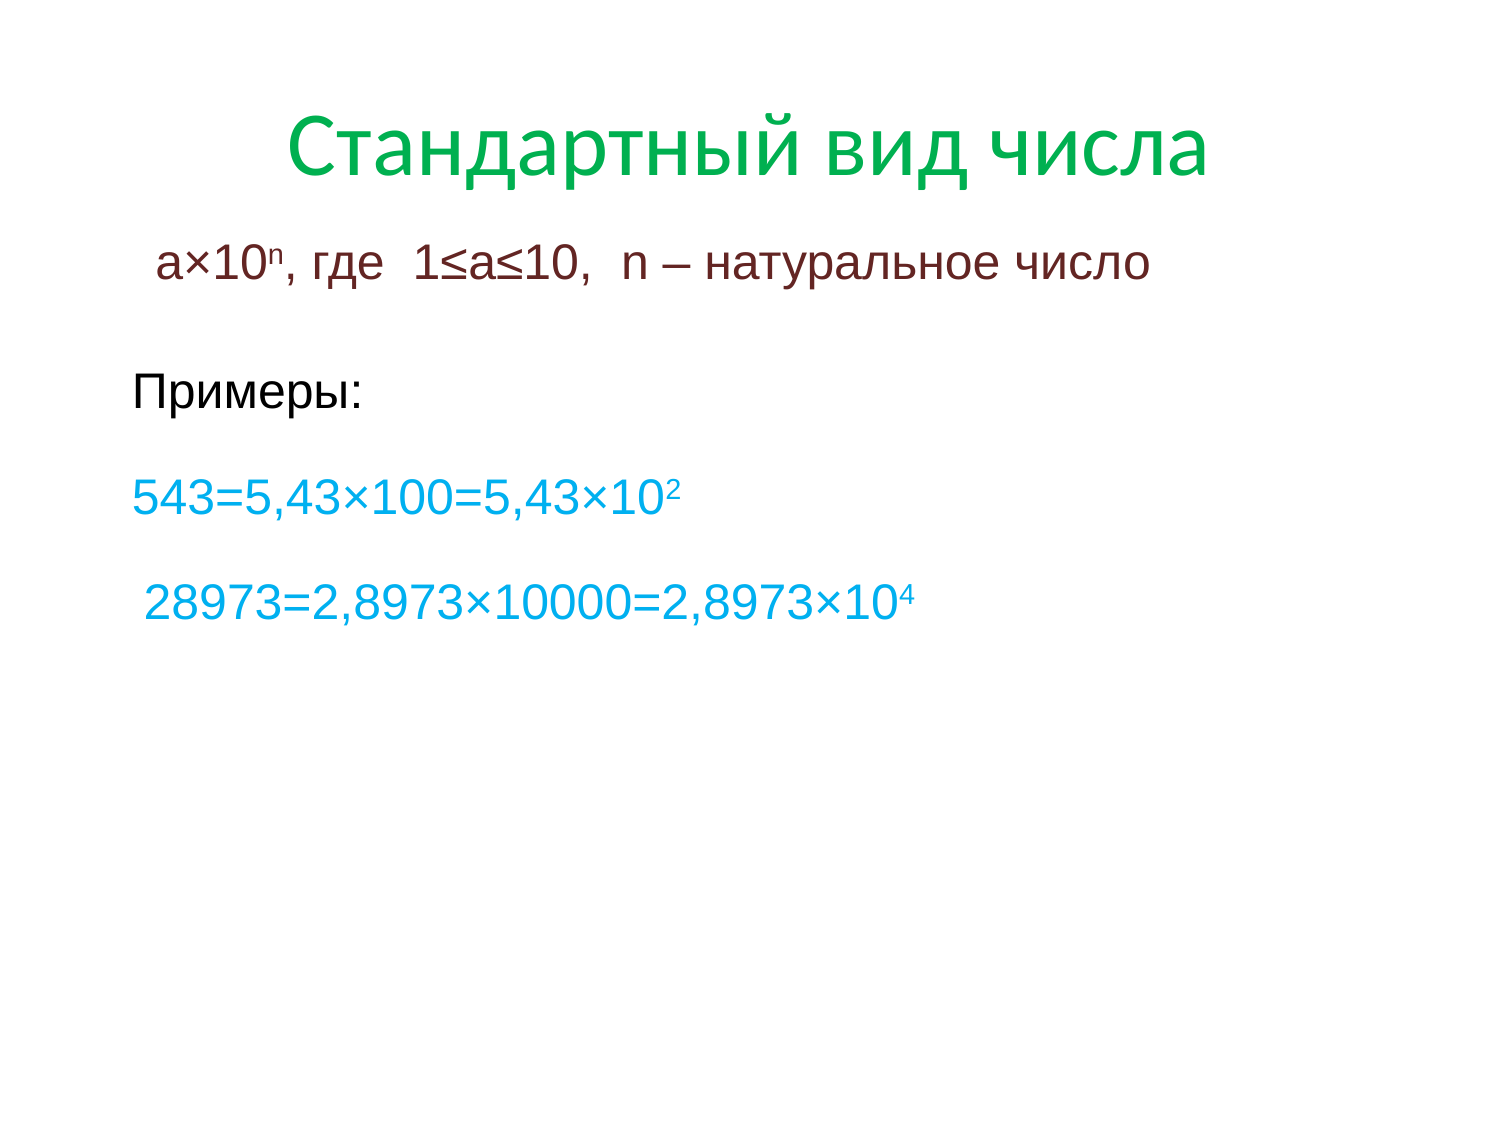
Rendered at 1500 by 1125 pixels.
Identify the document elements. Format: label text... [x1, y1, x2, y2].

text_box 28973=2,8973×10000=2,8973×104 [128, 562, 1500, 638]
title Стандартный вид числа [75, 45, 1425, 233]
text_box 543=5,43×100=5,43×102 [117, 456, 1125, 532]
text_box a×10n, где 1≤a≤10, n – натуральное число [140, 222, 1325, 298]
text_box Примеры: [117, 351, 1196, 427]
